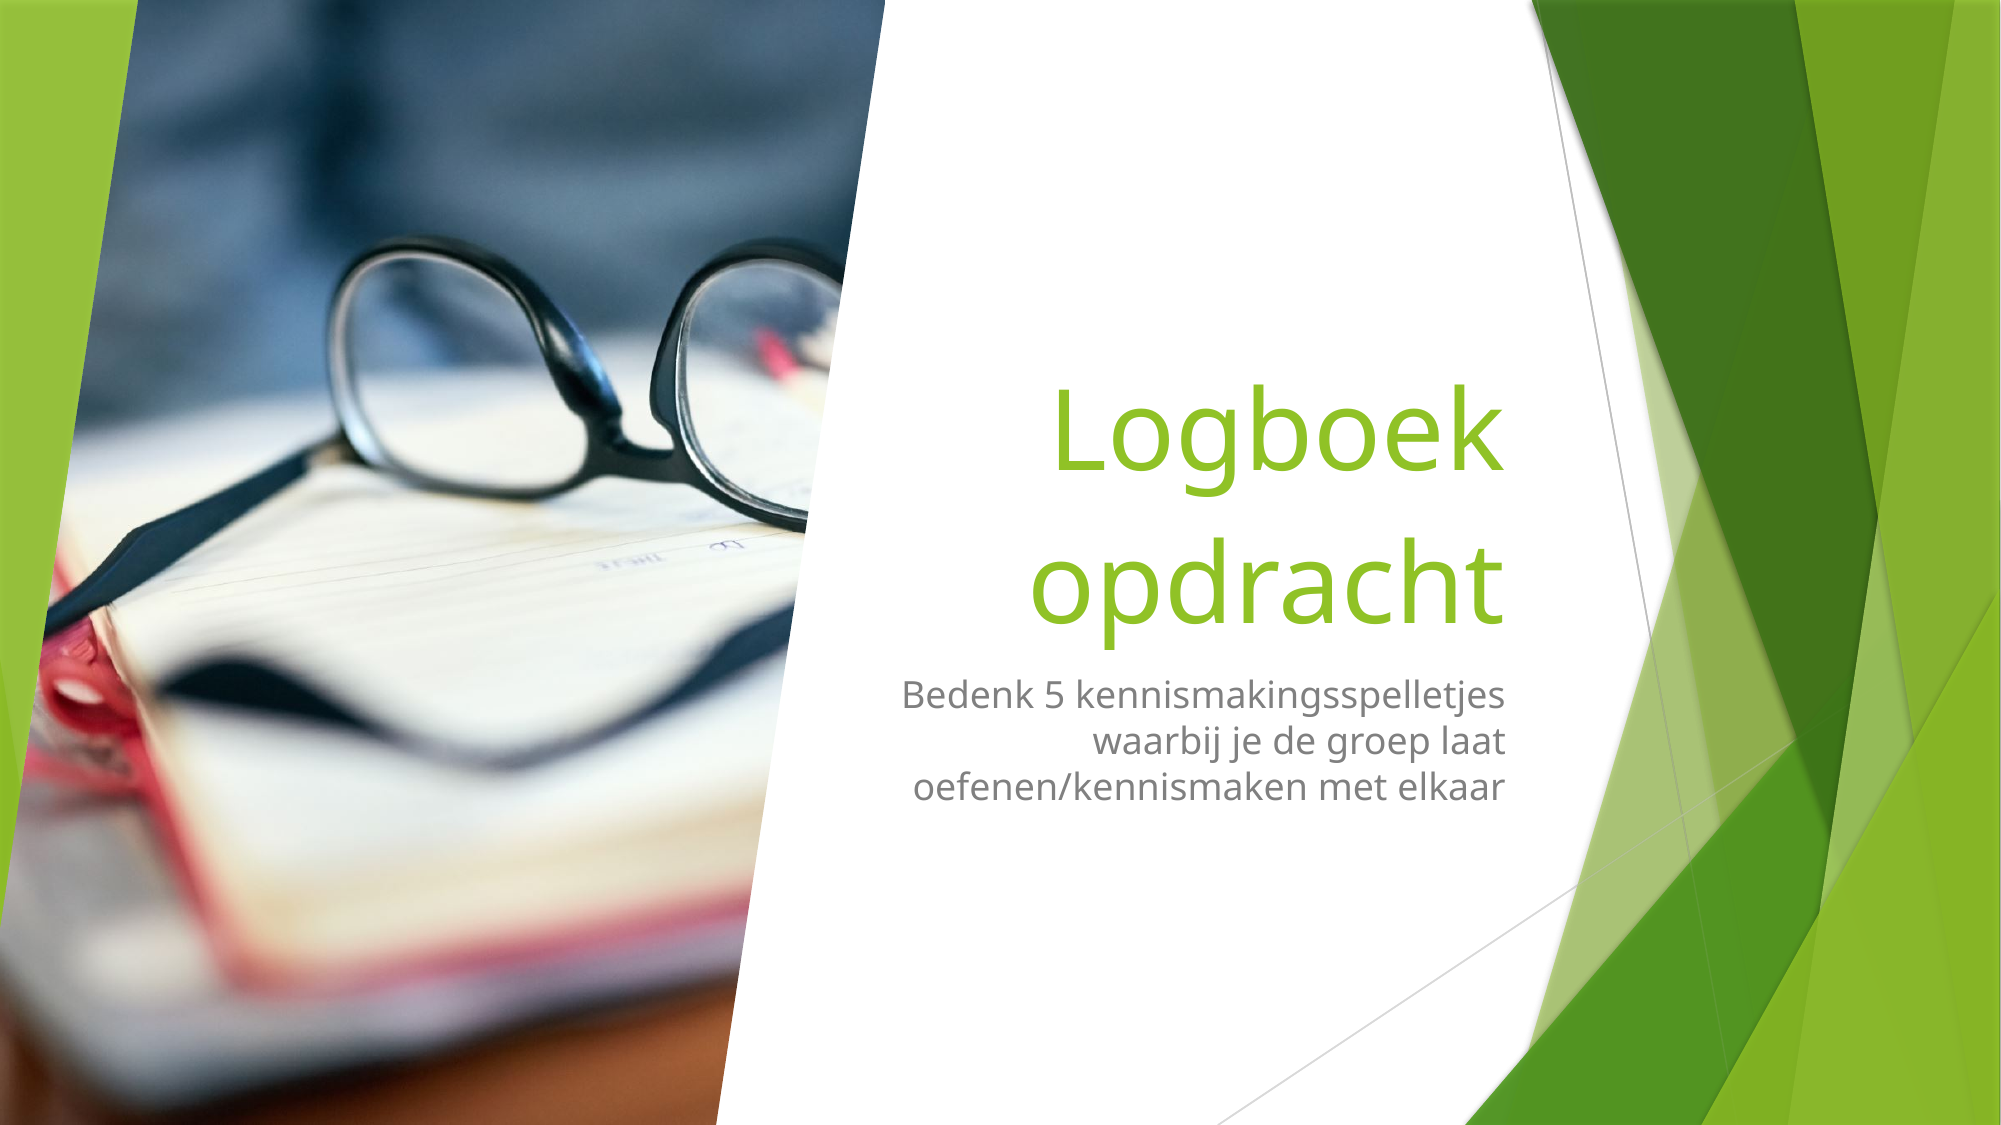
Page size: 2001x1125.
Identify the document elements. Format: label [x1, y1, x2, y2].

picture [0, 0, 886, 1125]
text_box [887, 0, 2000, 1125]
